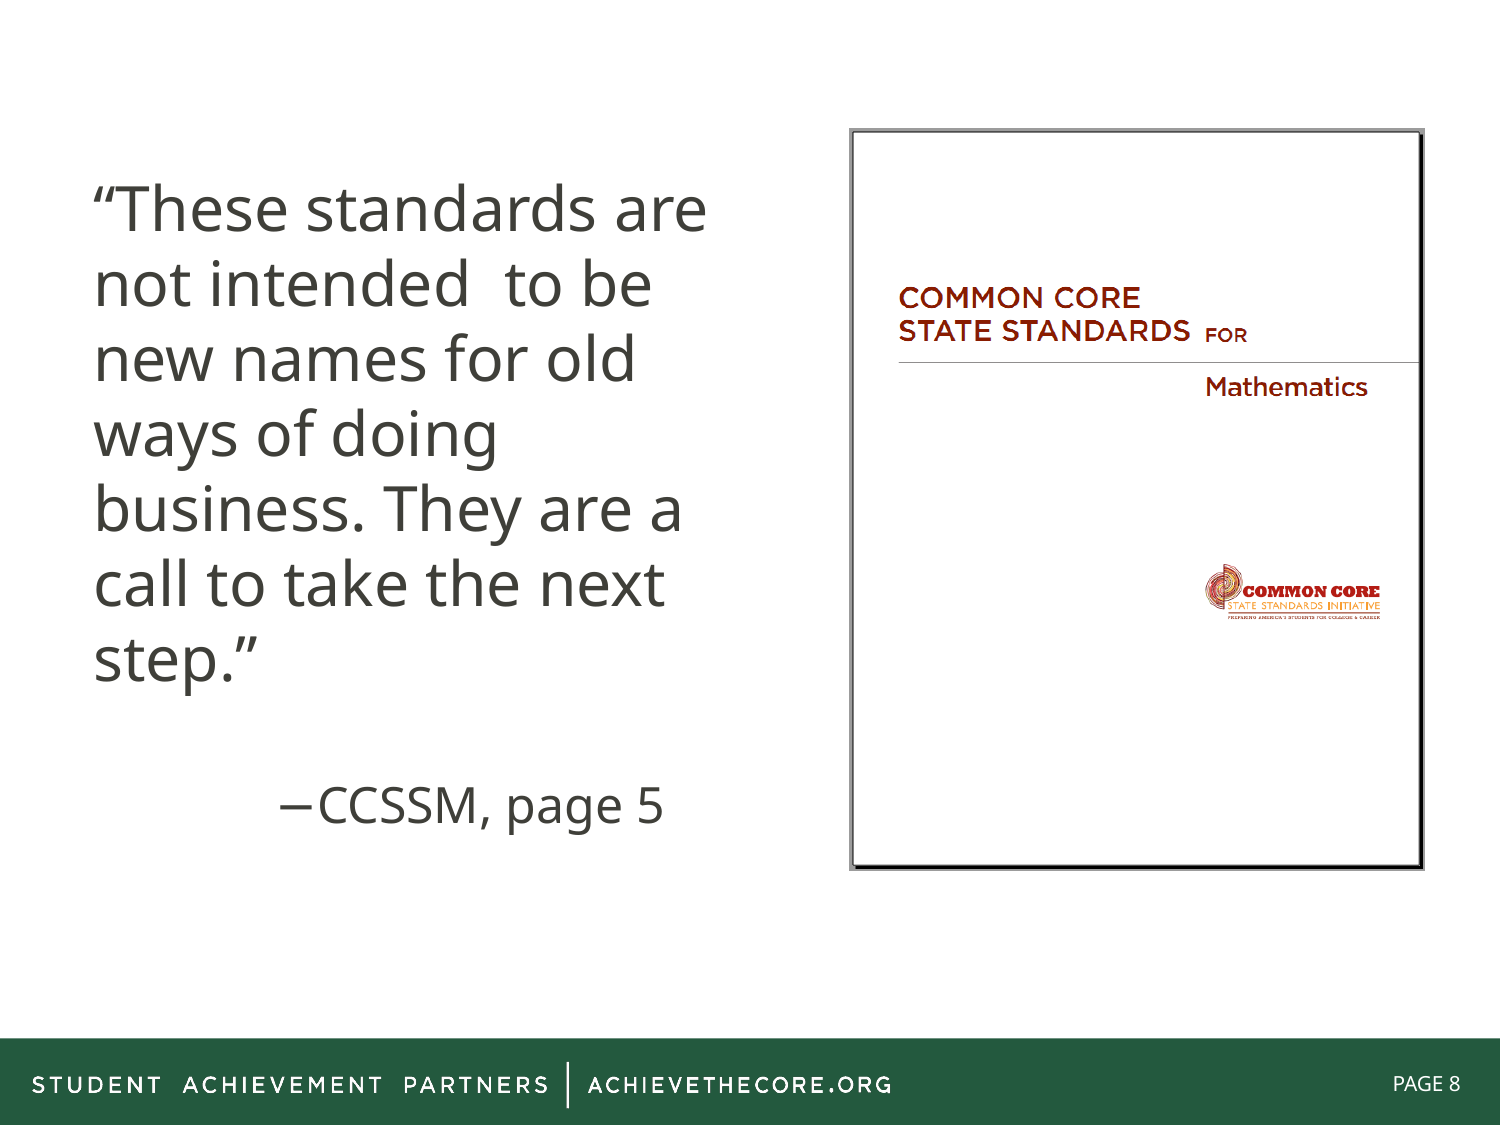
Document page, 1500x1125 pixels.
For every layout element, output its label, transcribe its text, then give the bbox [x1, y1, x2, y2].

picture [12, 1055, 911, 1112]
list “These standards are not intended to be new names for old ways of doing business. They are a call to take the next step.” −CCSSM, page 5 [78, 161, 754, 875]
slide_number [1149, 1073, 1500, 1125]
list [848, 127, 1426, 871]
